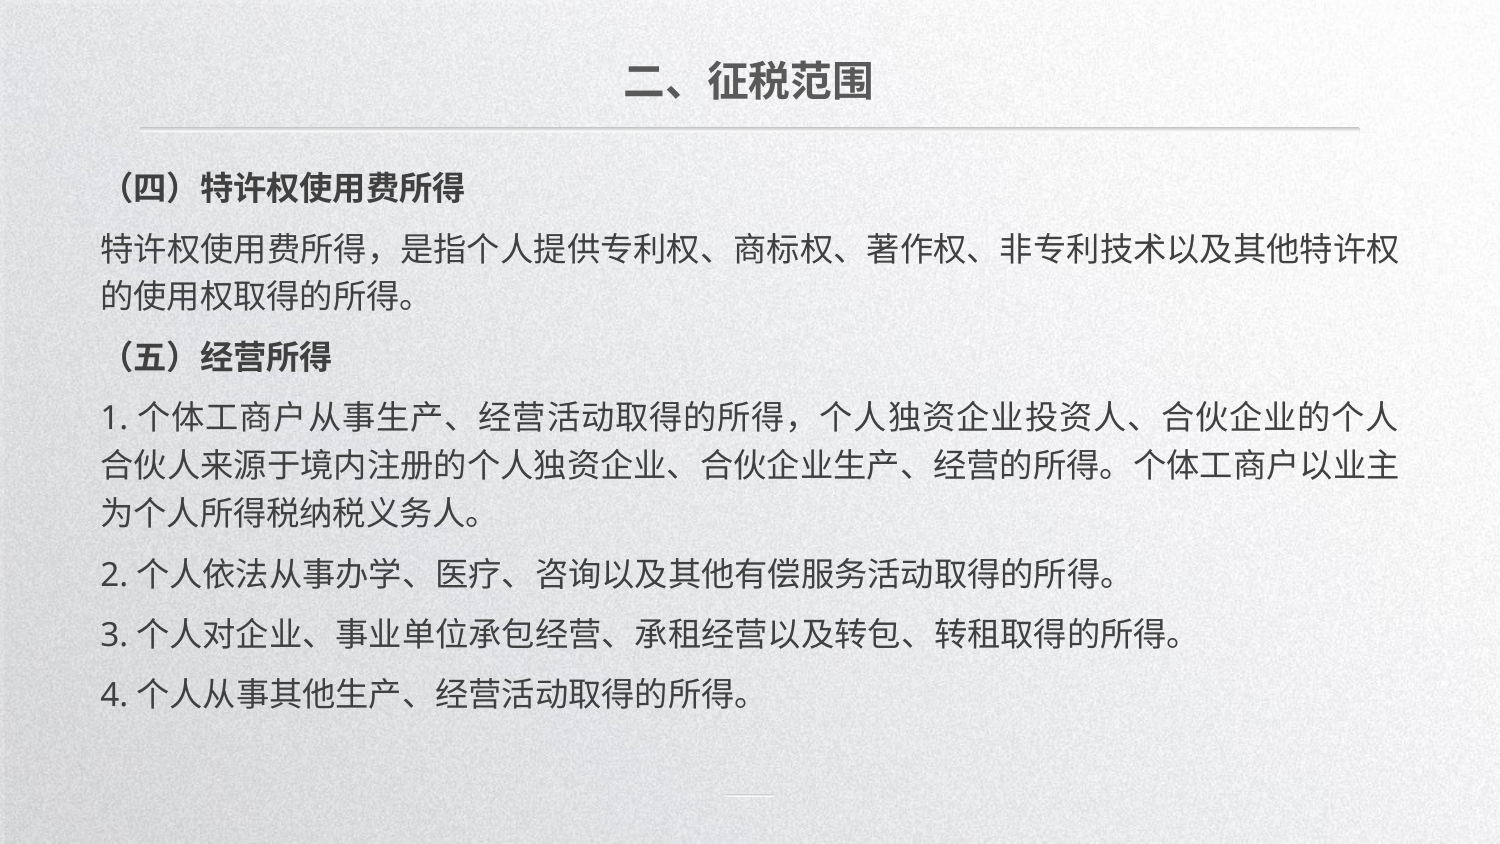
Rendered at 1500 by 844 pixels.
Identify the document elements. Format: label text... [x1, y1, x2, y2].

picture [0, 0, 1500, 844]
text_box （四）特许权使用费所得 特许权使用费所得，是指个人提供专利权、商标权、著作权、非专利技术以及其他特许权的使用权取得的所得。 （五）经营所得 1.个体工商户从事生产、经营活动取得的所得，个人独资企业投资人、合伙企业的个人合伙人来源于境内注册的个人独资企业、合伙企业生产、经营的所得。个体工商户以业主为个人所得税纳税义务人。 2.个人依法从事办学、医疗、咨询以及其他有偿服务活动取得的所得。 3.个人对企业、事业单位承包经营、承租经营以及转包、转租取得的所得。 4.个人从事其他生产、经营活动取得的所得。 [100, 159, 1400, 774]
text_box 二、征税范围 [459, 49, 1038, 111]
